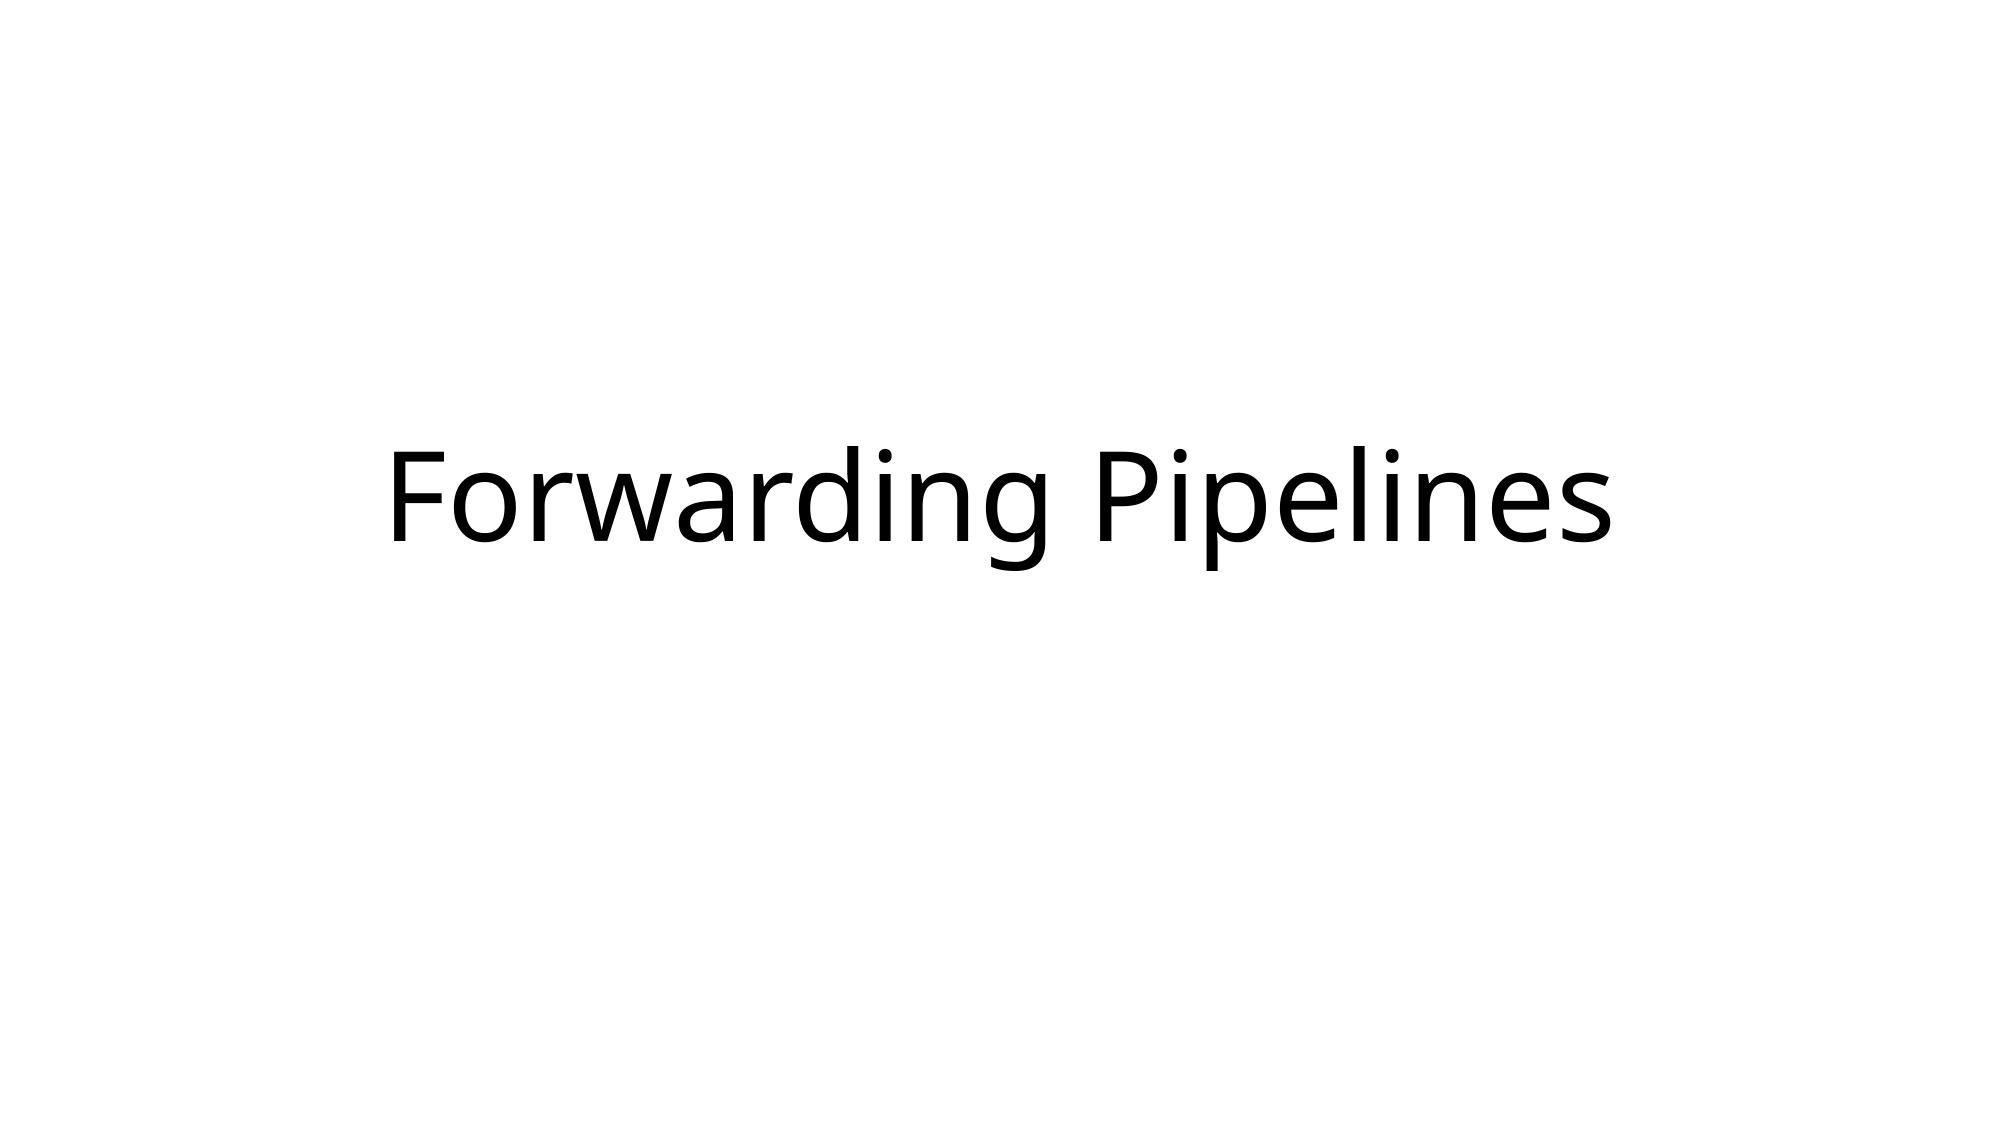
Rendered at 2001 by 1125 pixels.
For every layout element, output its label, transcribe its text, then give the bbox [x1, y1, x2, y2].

title Forwarding Pipelines [249, 184, 1750, 576]
